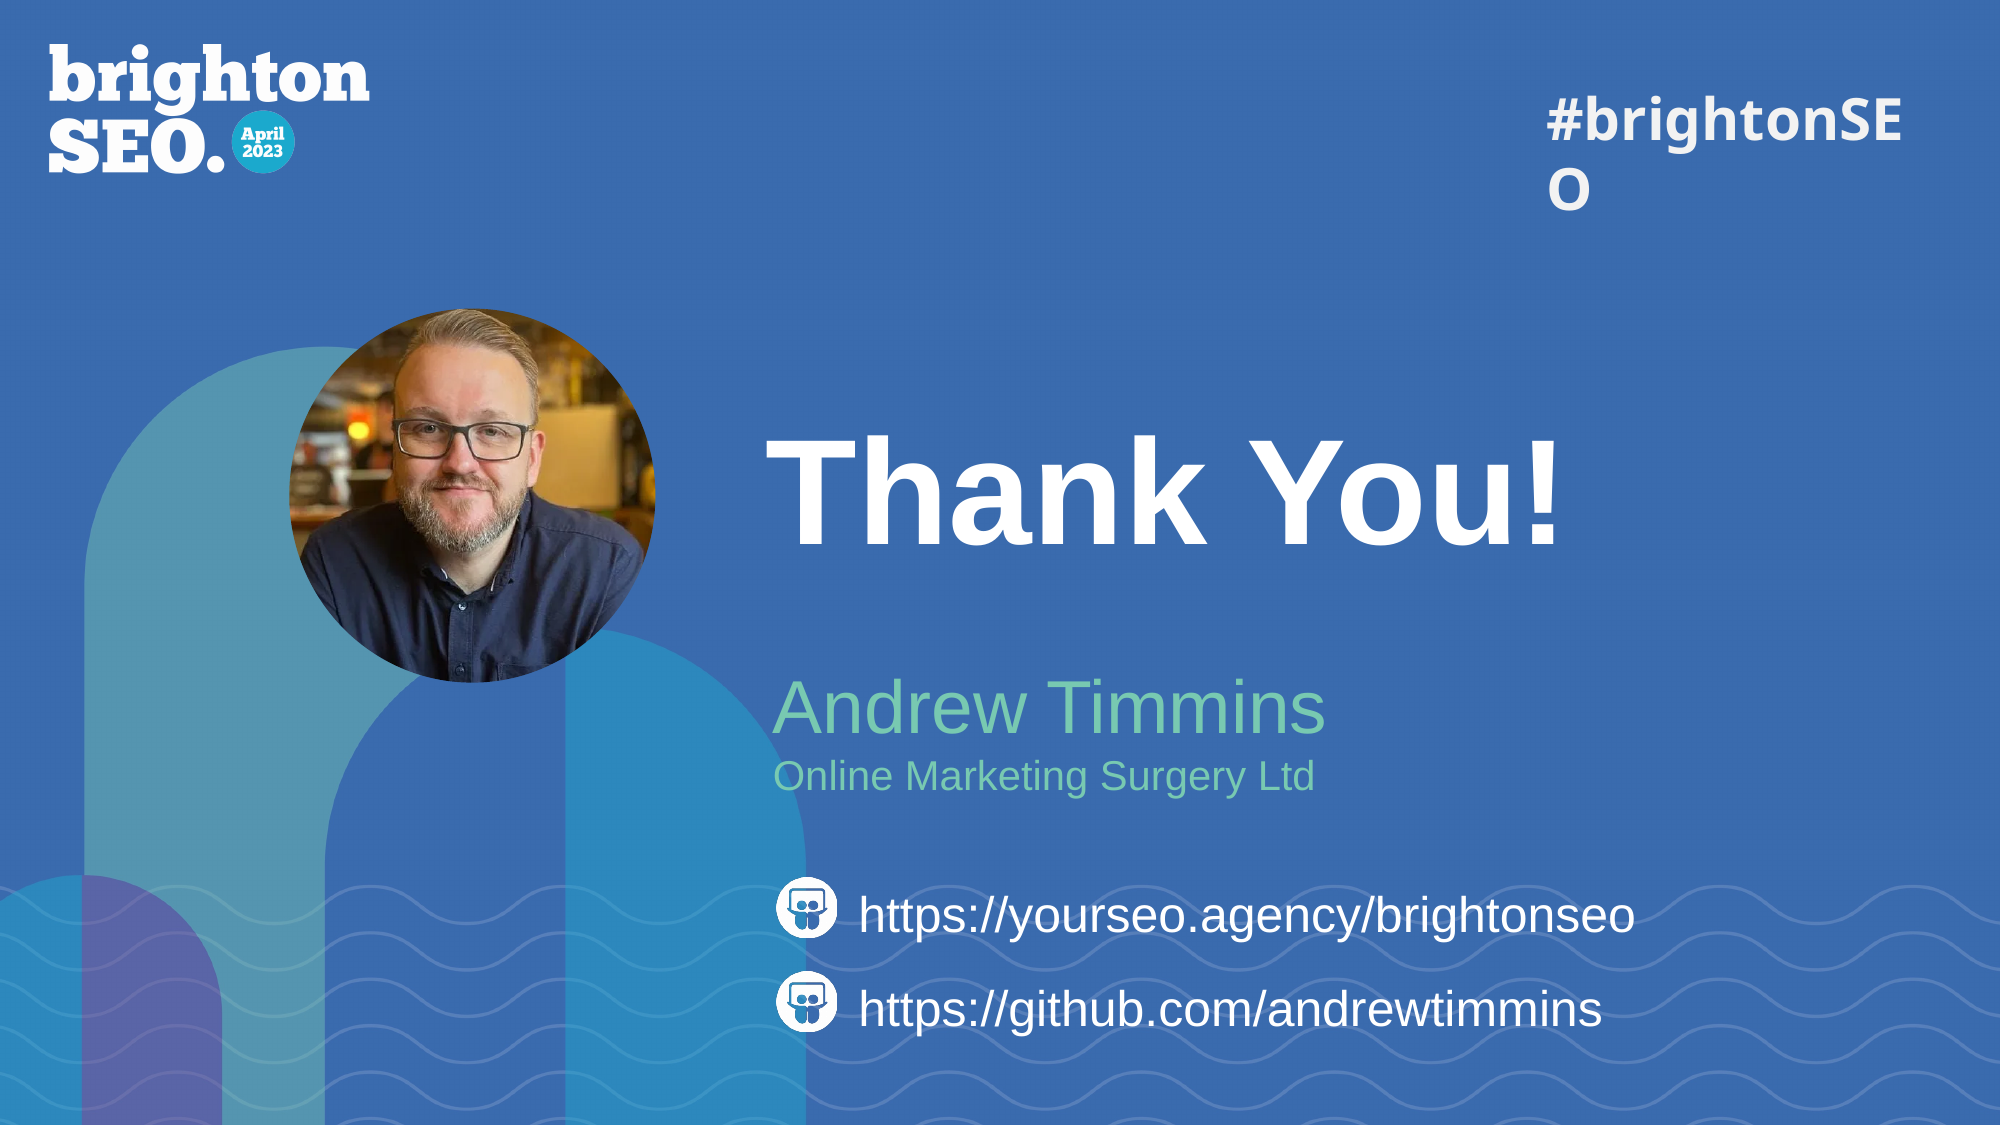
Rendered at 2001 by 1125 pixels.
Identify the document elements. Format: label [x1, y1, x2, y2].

picture [0, 0, 2000, 1125]
text_box [776, 802, 1724, 1010]
